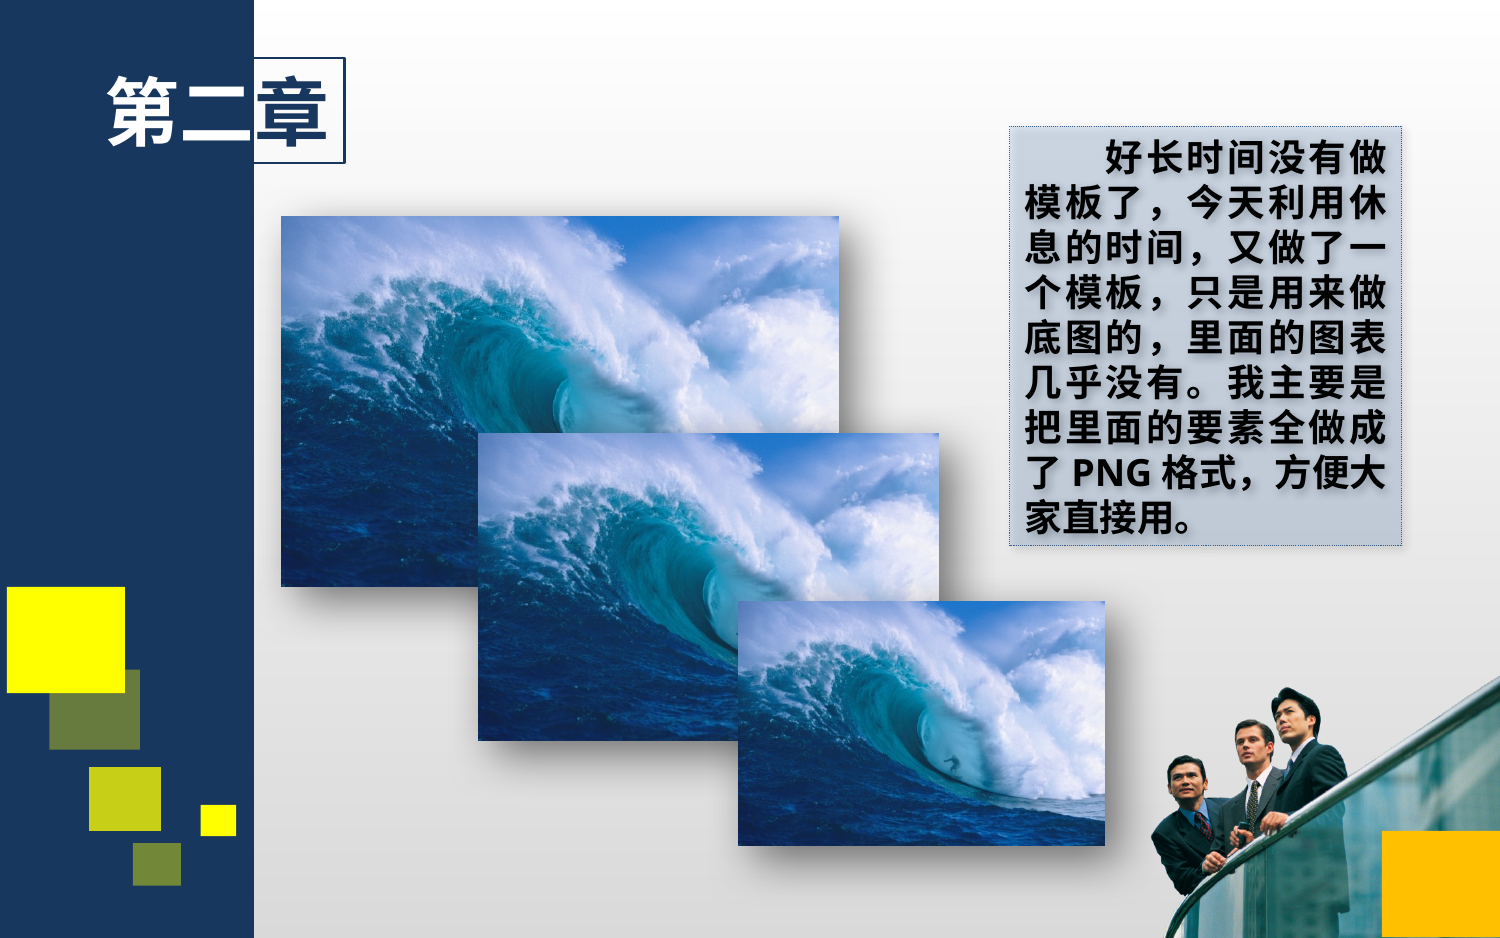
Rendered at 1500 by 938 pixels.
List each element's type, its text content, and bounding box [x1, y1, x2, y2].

text_box [256, 0, 1500, 938]
text_box [0, 0, 256, 938]
text_box [5, 585, 127, 695]
text_box 好长时间没有做模板了，今天利用休息的时间，又做了一个模板，只是用来做底图的，里面的图表几乎没有。我主要是把里面的要素全做成了PNG格式，方便大家直接用。 [1009, 126, 1402, 546]
text_box [47, 667, 142, 752]
text_box [131, 841, 183, 888]
text_box [87, 765, 163, 833]
text_box [199, 803, 238, 838]
text_box 第二章 [89, 58, 345, 164]
picture [281, 216, 1105, 846]
picture [1151, 674, 1500, 938]
